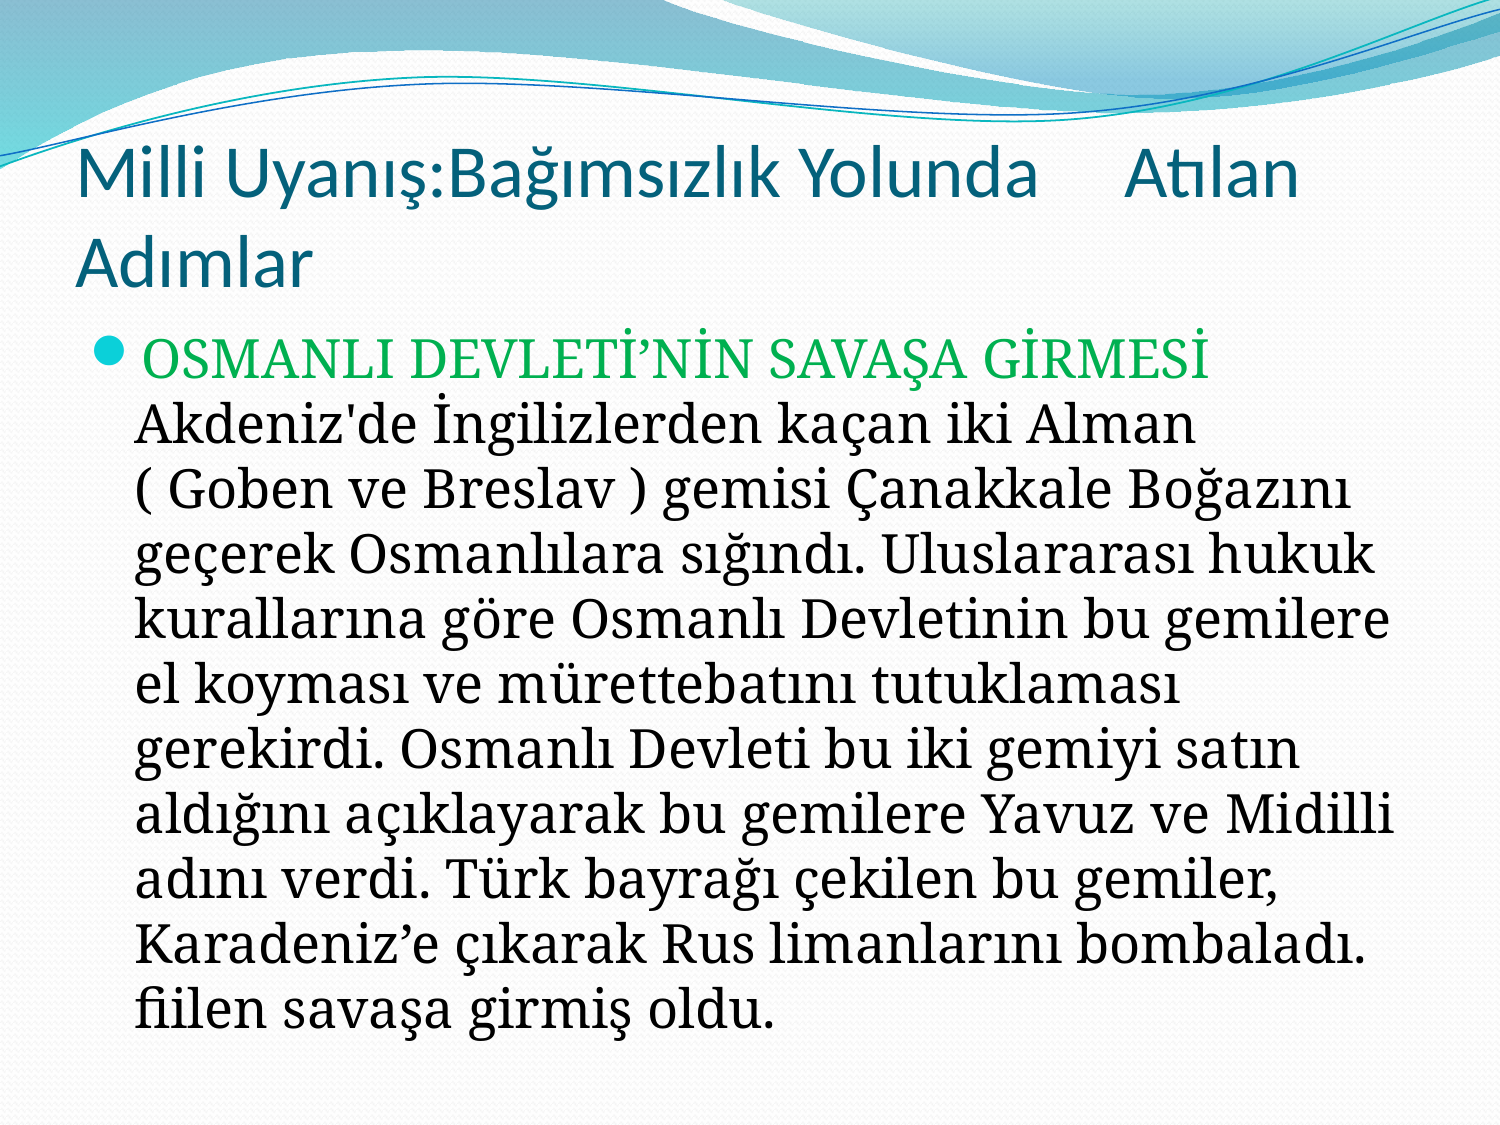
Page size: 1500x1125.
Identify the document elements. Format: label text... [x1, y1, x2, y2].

list OSMANLI DEVLETİ’NİN SAVAŞA GİRMESİ Akdeniz'de İngilizlerden kaçan iki Alman ( Goben ve Breslav ) gemisi Çanakkale Boğazını geçerek Osmanlılara sığındı. Uluslararası hukuk kurallarına göre Osmanlı Devletinin bu gemilere el koyması ve mürettebatını tutuklaması gerekirdi. Osmanlı Devleti bu iki gemiyi satın aldığını açıklayarak bu gemilere Yavuz ve Midilli adını verdi. Türk bayrağı çekilen bu gemiler, Karadeniz’e çıkarak Rus limanlarını bombaladı. fiilen savaşa girmiş oldu. [75, 317, 1425, 1038]
title Milli Uyanış:Bağımsızlık Yolunda Atılan Adımlar [75, 115, 1425, 303]
